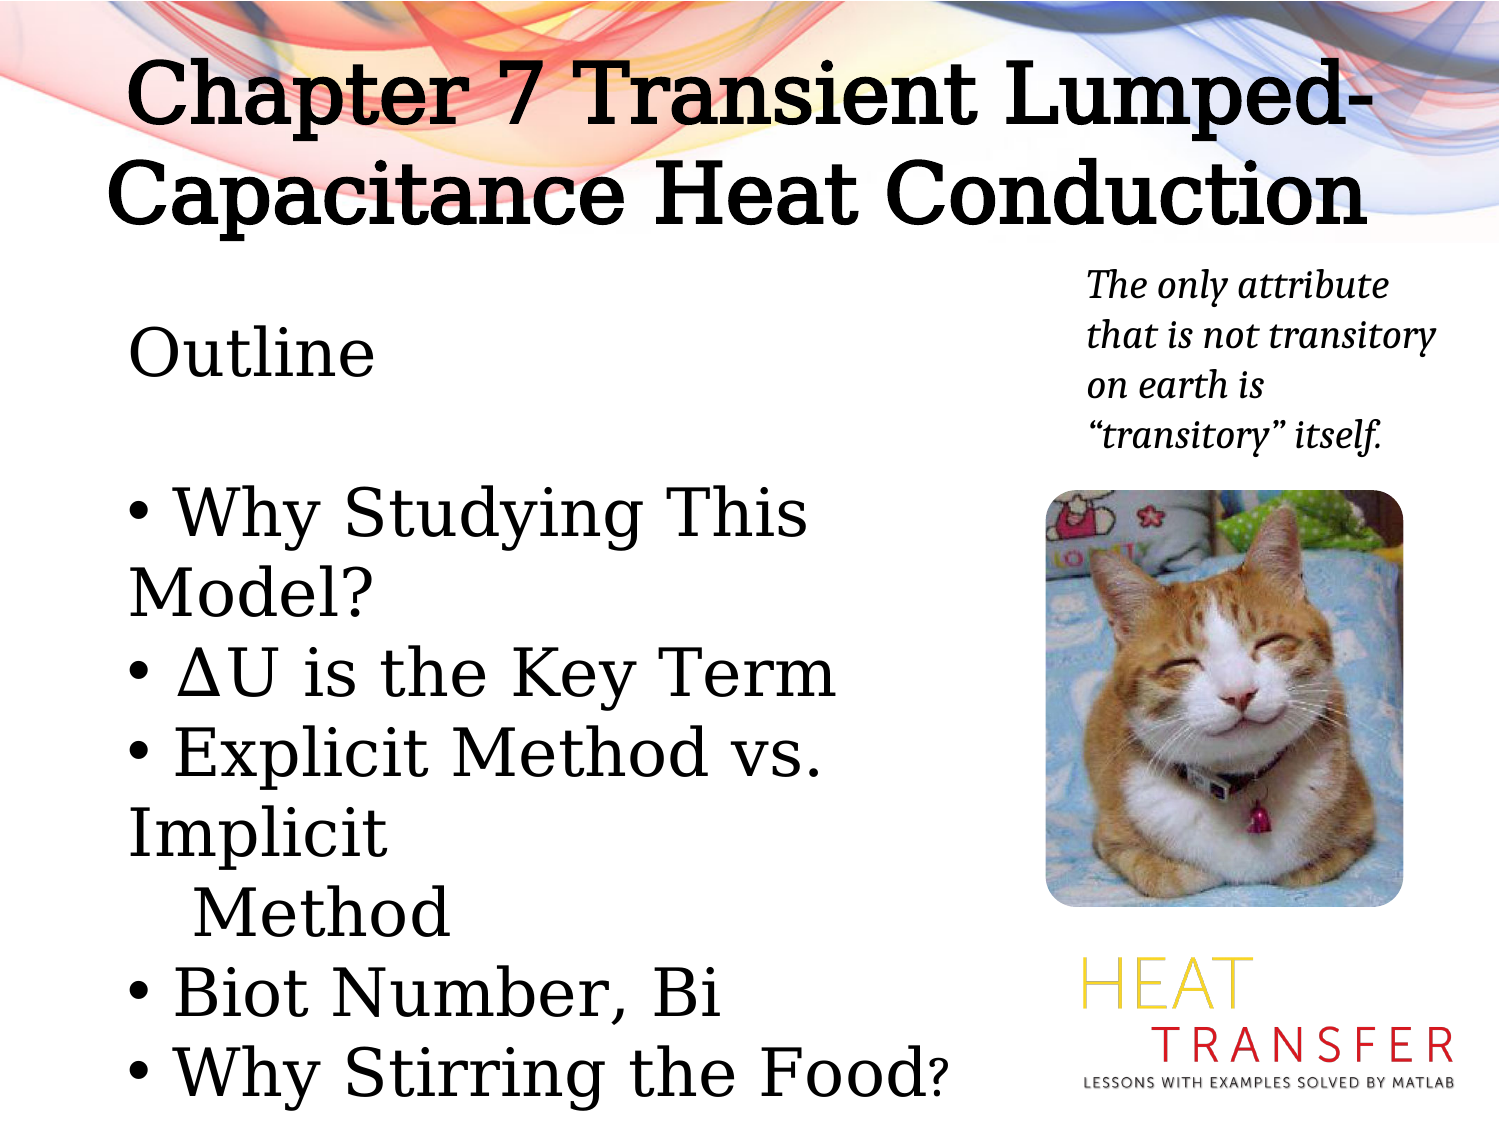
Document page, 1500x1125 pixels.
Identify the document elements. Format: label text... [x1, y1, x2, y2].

text_box The only attribute that is not transitory on earth is “transitory” itself. [1071, 249, 1471, 464]
picture [1084, 946, 1464, 1093]
text_box Outline Why Studying This Model? ΔU is the Key Term Explicit Method vs. Implicit Method Biot Number, Bi Why Stirring the Food? [113, 302, 1084, 1125]
picture [0, 1, 1499, 243]
picture [1045, 489, 1404, 908]
text_box Chapter 7 Transient Lumped-Capacitance Heat Conduction [61, 31, 1440, 247]
